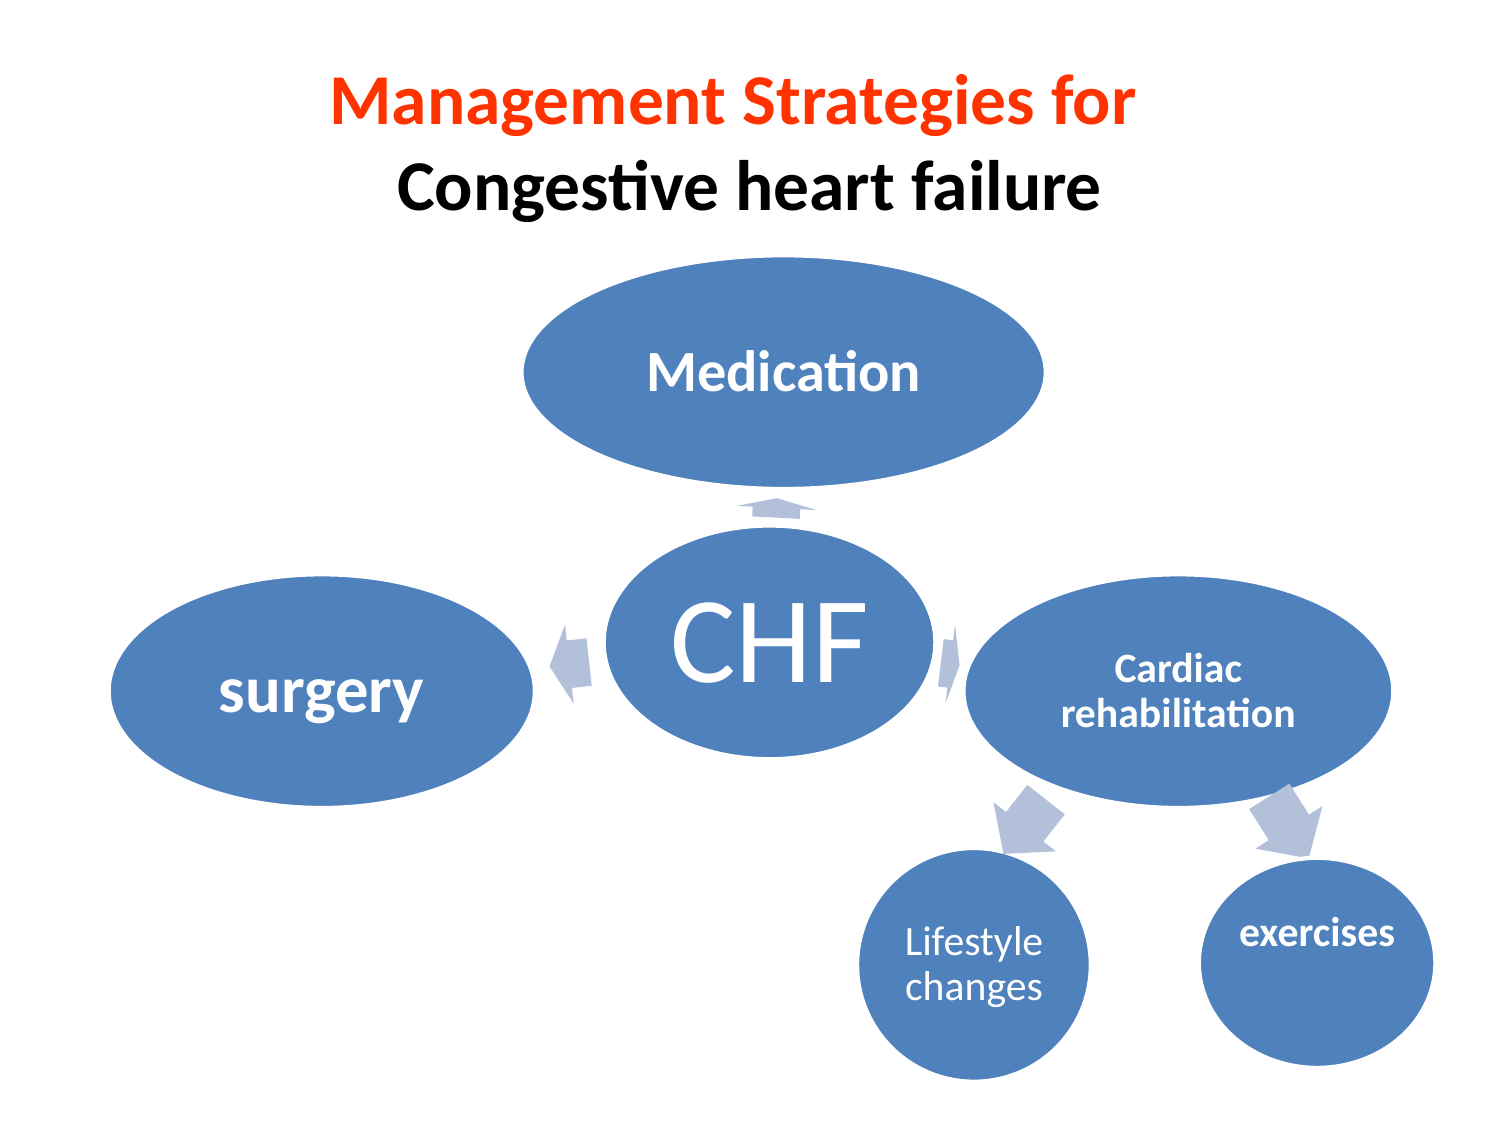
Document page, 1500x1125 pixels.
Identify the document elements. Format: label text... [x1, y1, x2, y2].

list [64, 255, 1500, 1083]
title Management Strategies for Congestive heart failure [75, 45, 1425, 233]
